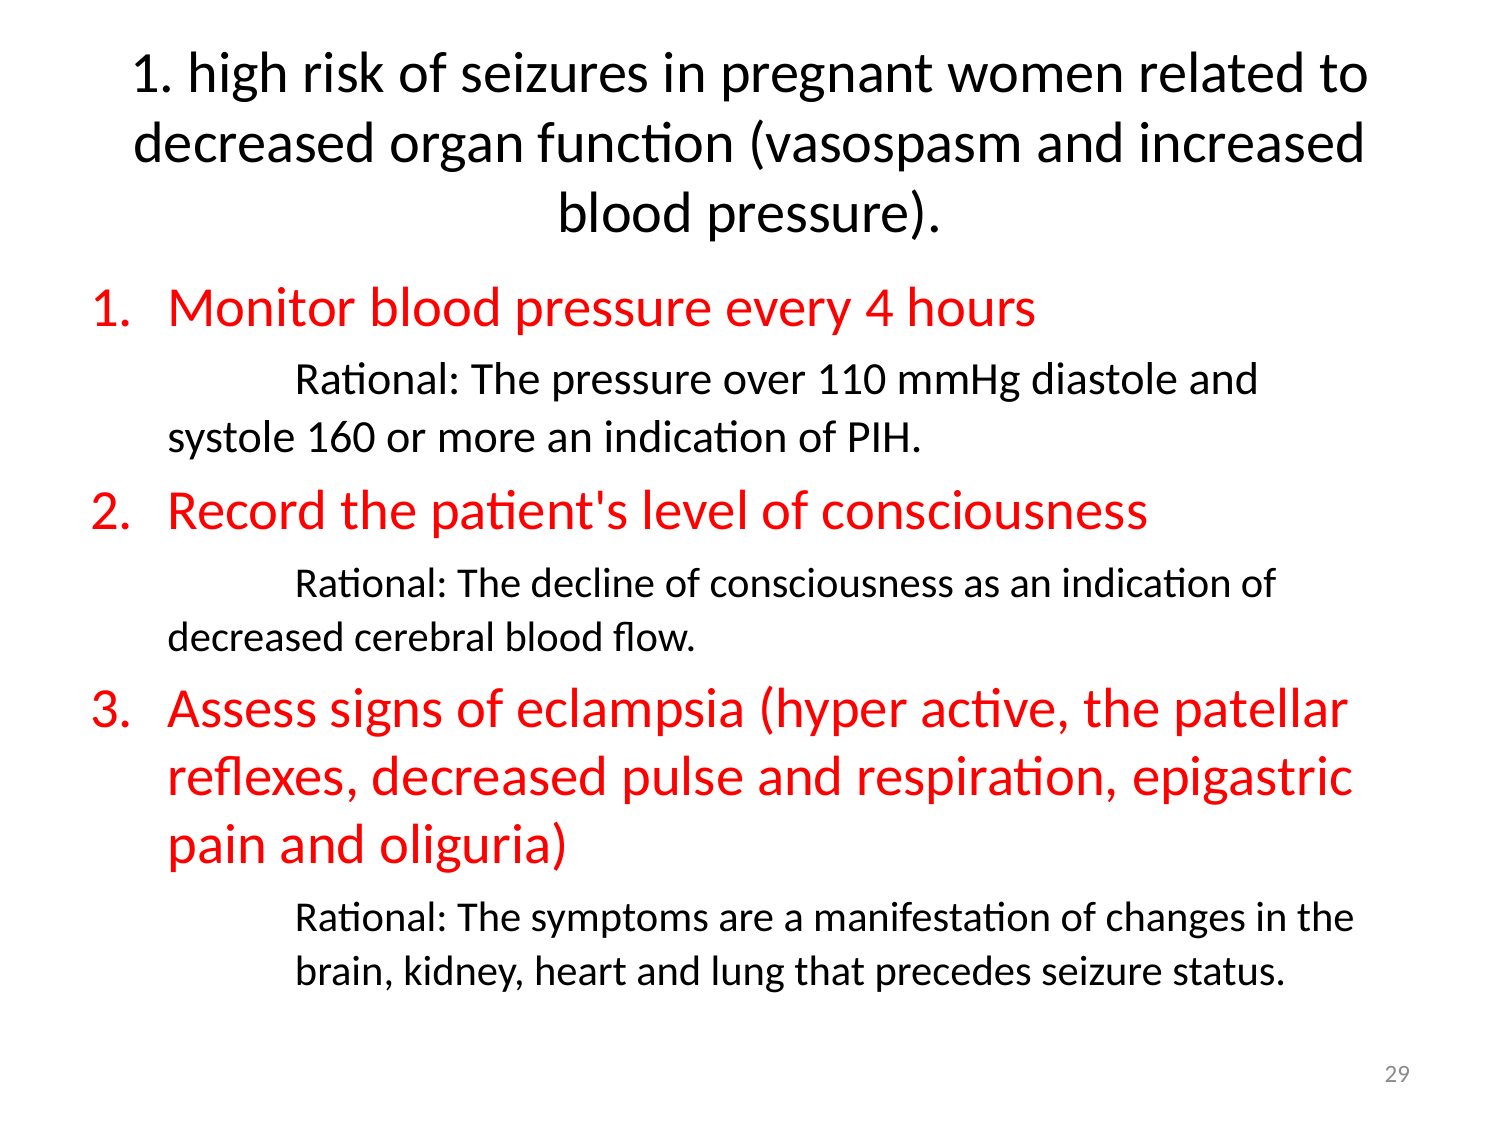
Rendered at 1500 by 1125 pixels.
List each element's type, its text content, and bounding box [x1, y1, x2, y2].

slide_number 29 [1074, 1042, 1425, 1103]
list Monitor blood pressure every 4 hours Rational: The pressure over 110 mmHg diastole and systole 160 or more an indication of PIH. Record the patient's level of consciousness Rational: The decline of consciousness as an indication of decreased cerebral blood flow. Assess signs of eclampsia (hyper active, the patellar reflexes, decreased pulse and respiration, epigastric pain and oliguria) Rational: The symptoms are a manifestation of changes in the brain, kidney, heart and lung that precedes seizure status. [75, 262, 1425, 1005]
title 1. high risk of seizures in pregnant women related to decreased organ function (vasospasm and increased blood pressure). [75, 45, 1425, 233]
